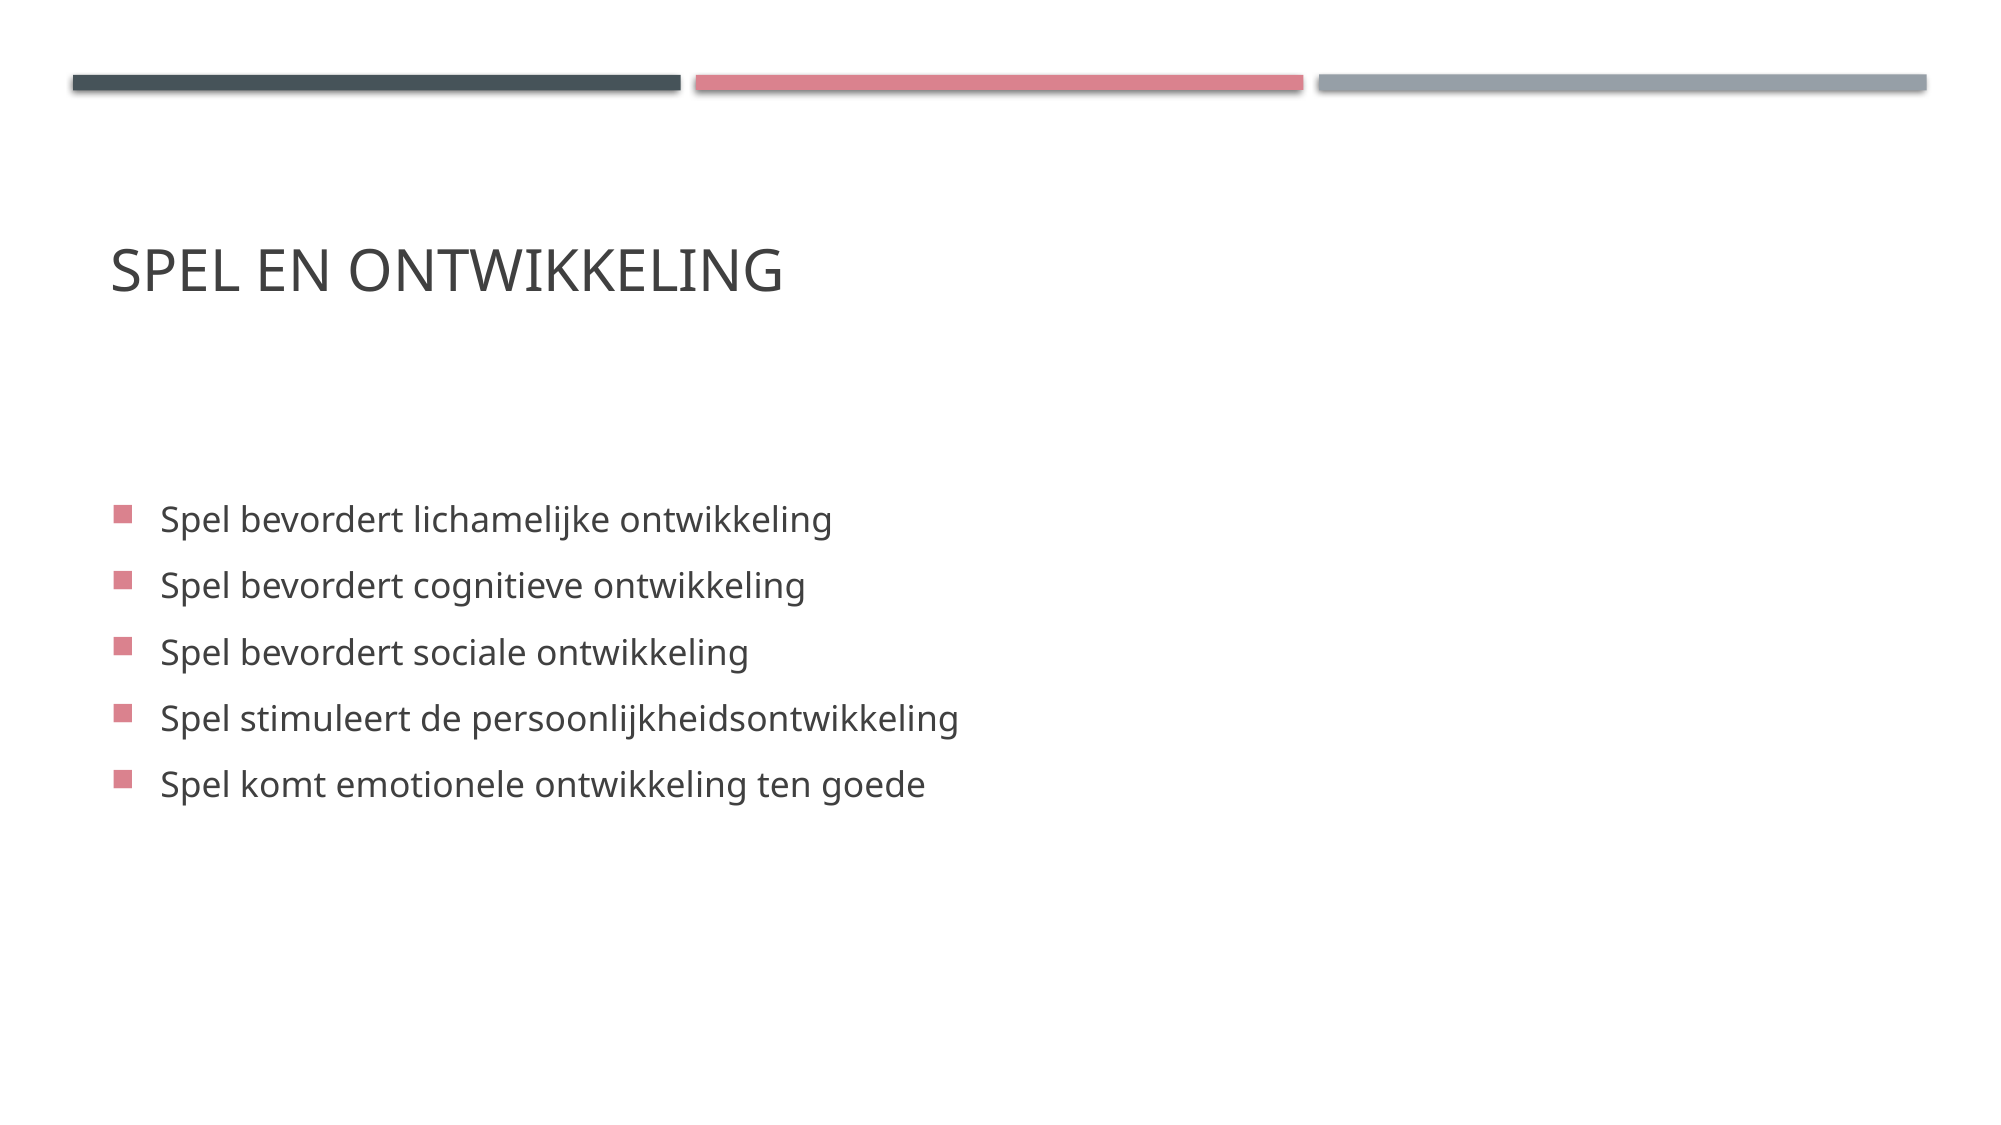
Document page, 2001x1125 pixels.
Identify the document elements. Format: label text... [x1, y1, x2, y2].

title Spel en ontwikkeling [95, 115, 1905, 311]
list Spel bevordert lichamelijke ontwikkeling Spel bevordert cognitieve ontwikkeling Spel bevordert sociale ontwikkeling Spel stimuleert de persoonlijkheidsontwikkeling Spel komt emotionele ontwikkeling ten goede [95, 383, 1905, 981]
